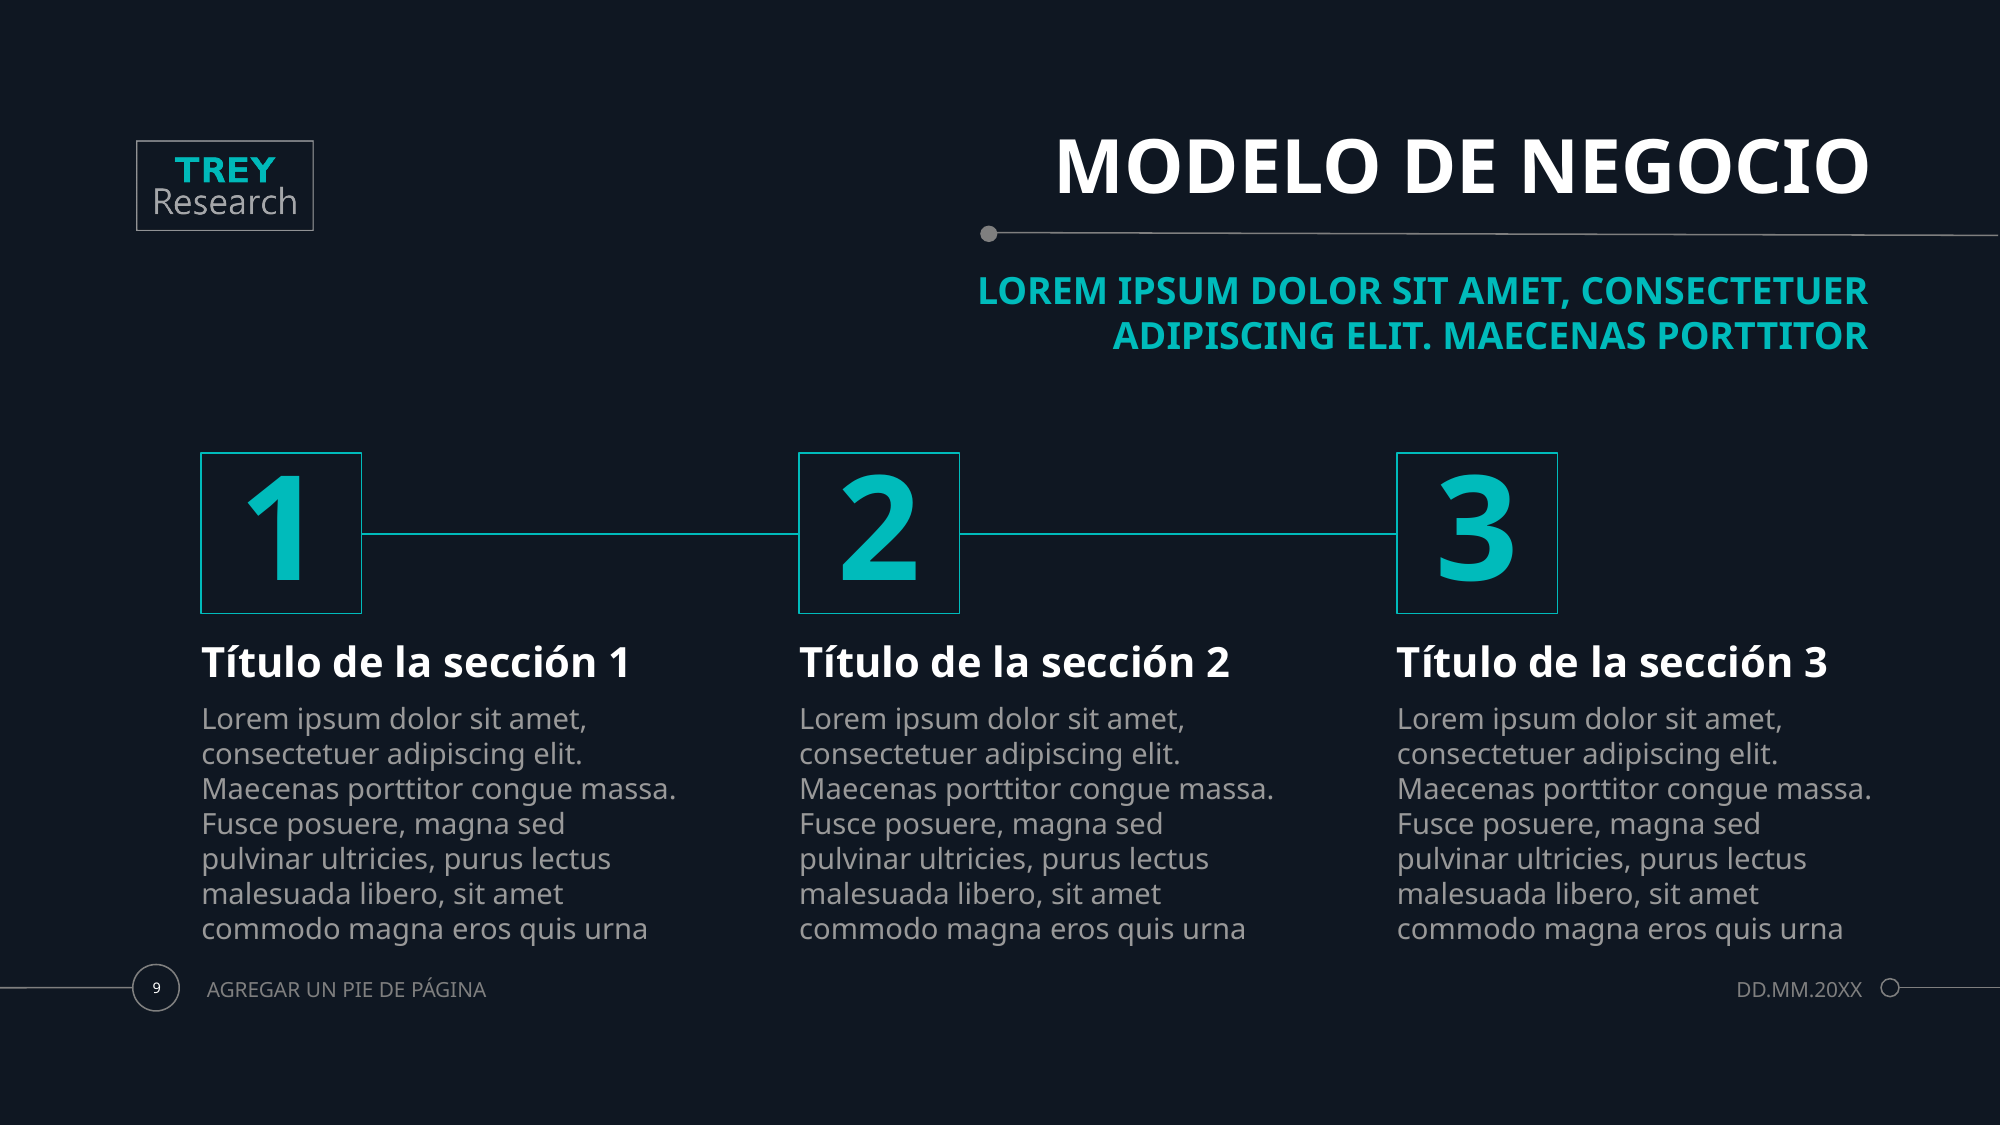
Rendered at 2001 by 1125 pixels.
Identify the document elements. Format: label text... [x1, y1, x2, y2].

list 1 [200, 452, 362, 614]
list 3 [1396, 452, 1558, 614]
slide_number ‹#› [127, 964, 186, 1014]
title MODELO DE NEGOCIO [837, 116, 1873, 210]
slide_number DD.MM.20XX [1643, 964, 1863, 1014]
list LOREM IPSUM DOLOR SIT AMET, CONSECTETUER ADIPISCING ELIT. MAECENAS PORTTITOR [837, 266, 1870, 361]
list Lorem ipsum dolor sit amet, consectetuer adipiscing elit. Maecenas porttitor congue massa. Fusce posuere, magna sed pulvinar ultricies, purus lectus malesuada libero, sit amet commodo magna eros quis urna [1396, 700, 1880, 934]
list Título de la sección 3 [1396, 632, 1880, 687]
list Lorem ipsum dolor sit amet, consectetuer adipiscing elit. Maecenas porttitor congue massa. Fusce posuere, magna sed pulvinar ultricies, purus lectus malesuada libero, sit amet commodo magna eros quis urna [799, 700, 1283, 934]
list Título de la sección 1 [201, 632, 685, 687]
picture [136, 140, 314, 232]
list Lorem ipsum dolor sit amet, consectetuer adipiscing elit. Maecenas porttitor congue massa. Fusce posuere, magna sed pulvinar ultricies, purus lectus malesuada libero, sit amet commodo magna eros quis urna [201, 700, 685, 934]
list 2 [798, 452, 960, 614]
list Título de la sección 2 [799, 632, 1283, 687]
footer AGREGAR UN PIE DE PÁGINA [191, 964, 671, 1014]
